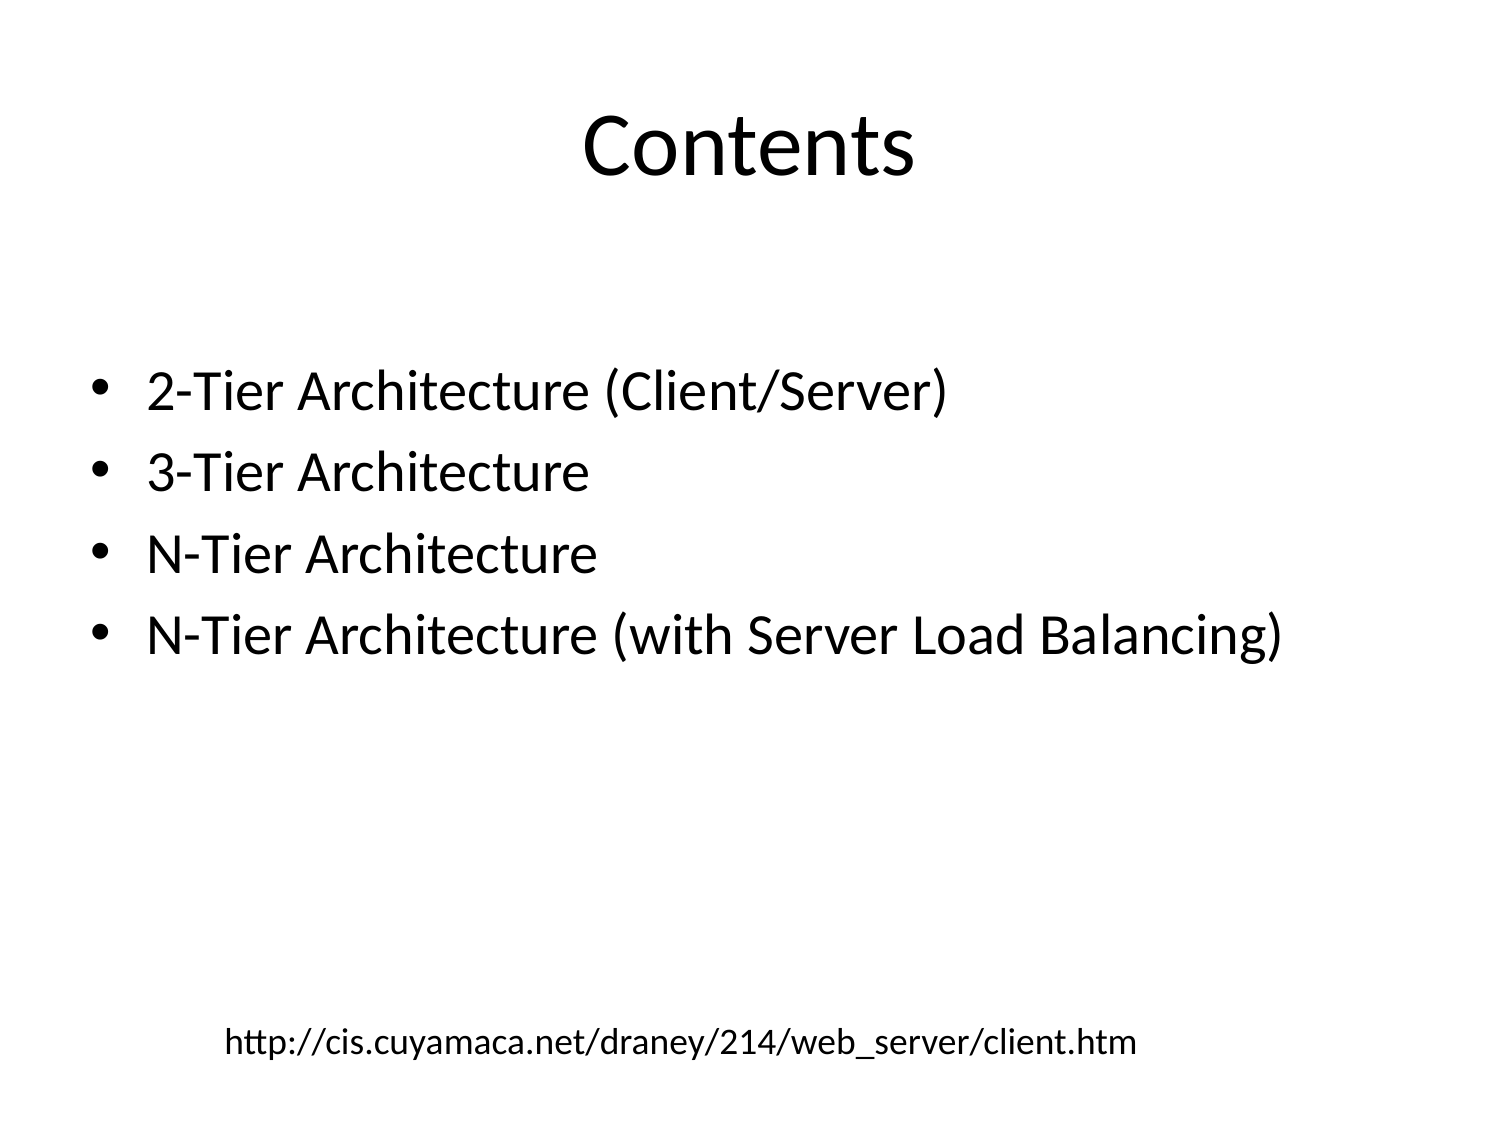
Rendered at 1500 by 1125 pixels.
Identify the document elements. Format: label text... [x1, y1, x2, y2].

text_box http://cis.cuyamaca.net/draney/214/web_server/client.htm [209, 1009, 1270, 1070]
title Contents [75, 45, 1425, 233]
list 2-Tier Architecture (Client/Server) 3-Tier Architecture N-Tier Architecture N-Tier Architecture (with Server Load Balancing) [75, 262, 1425, 1005]
